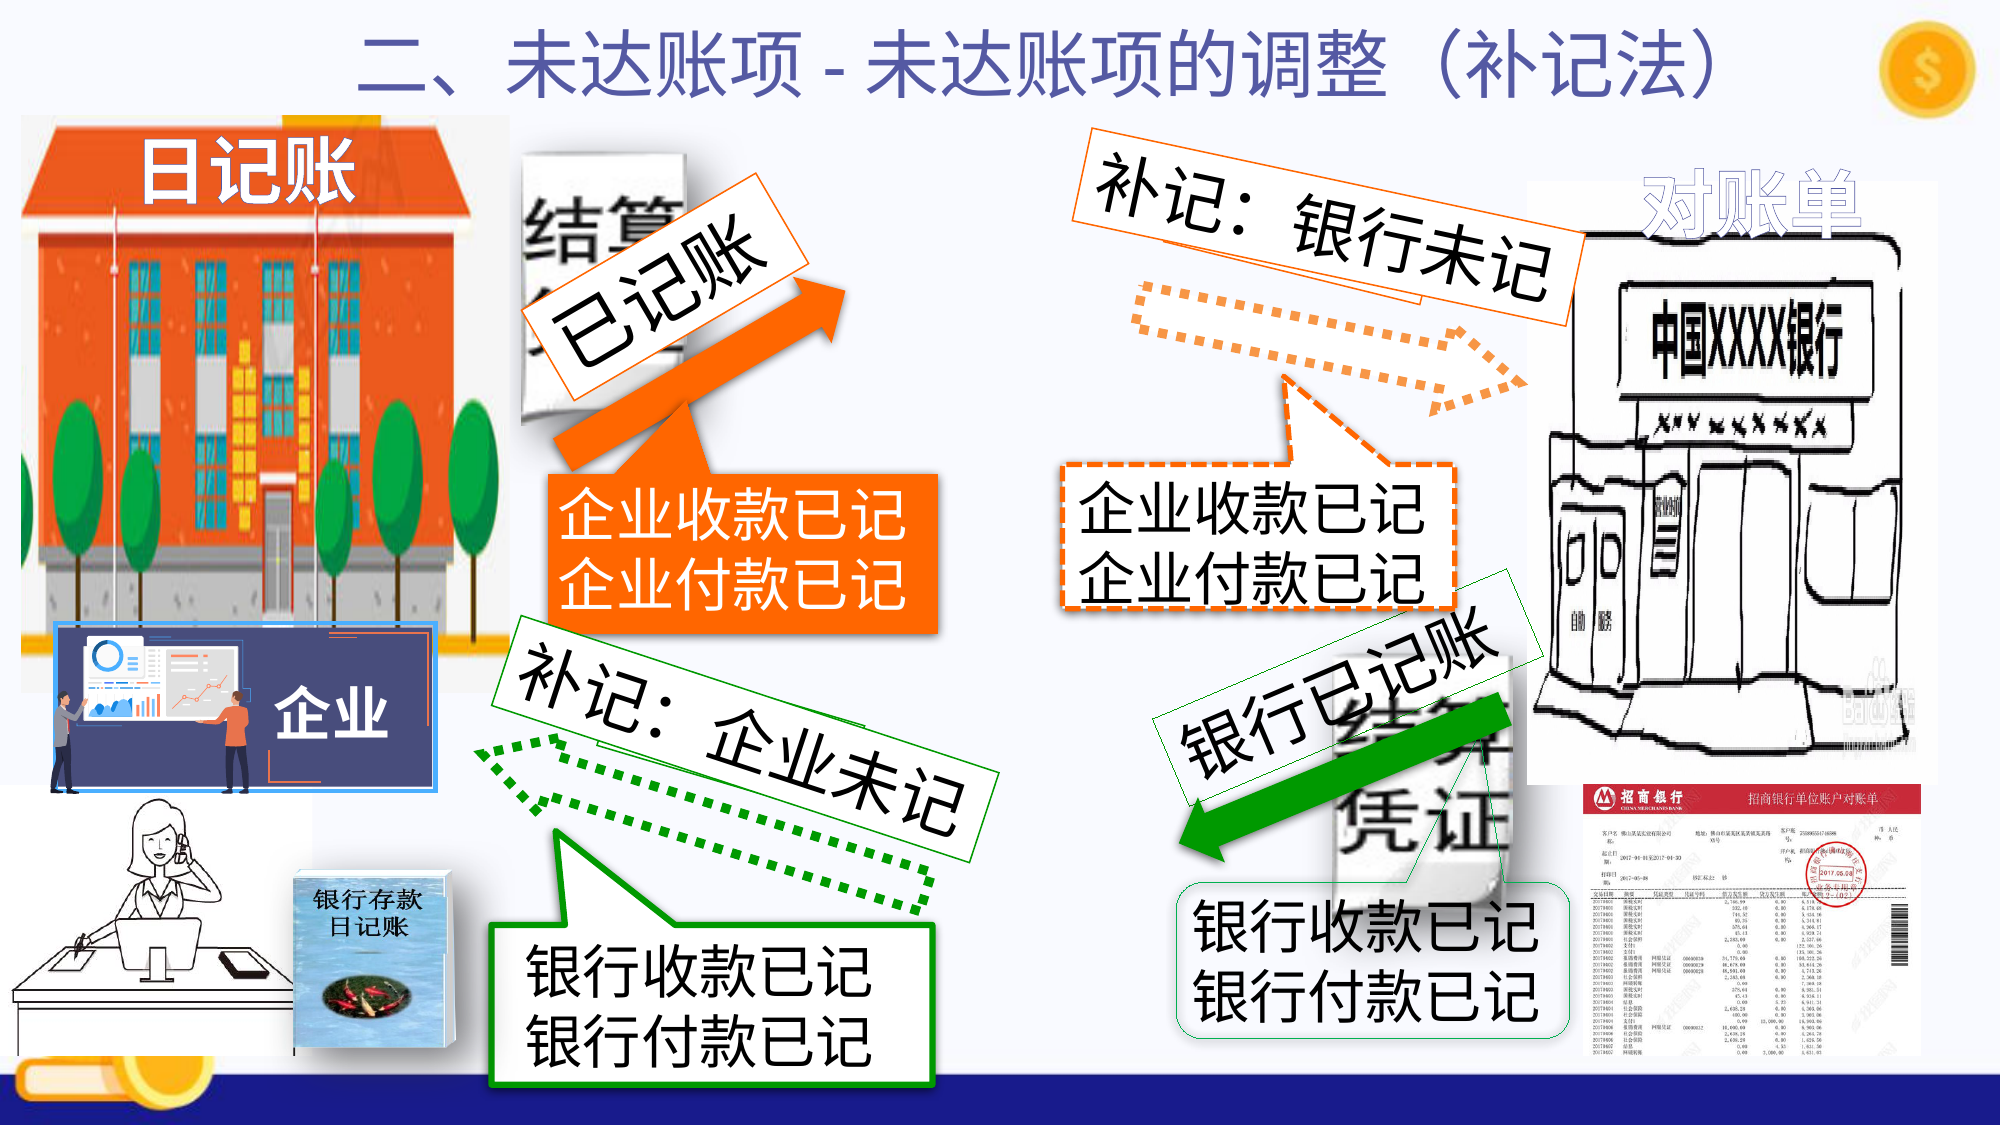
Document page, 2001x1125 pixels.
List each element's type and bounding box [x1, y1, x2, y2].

list [1582, 784, 1921, 1056]
picture [0, 0, 2000, 1125]
